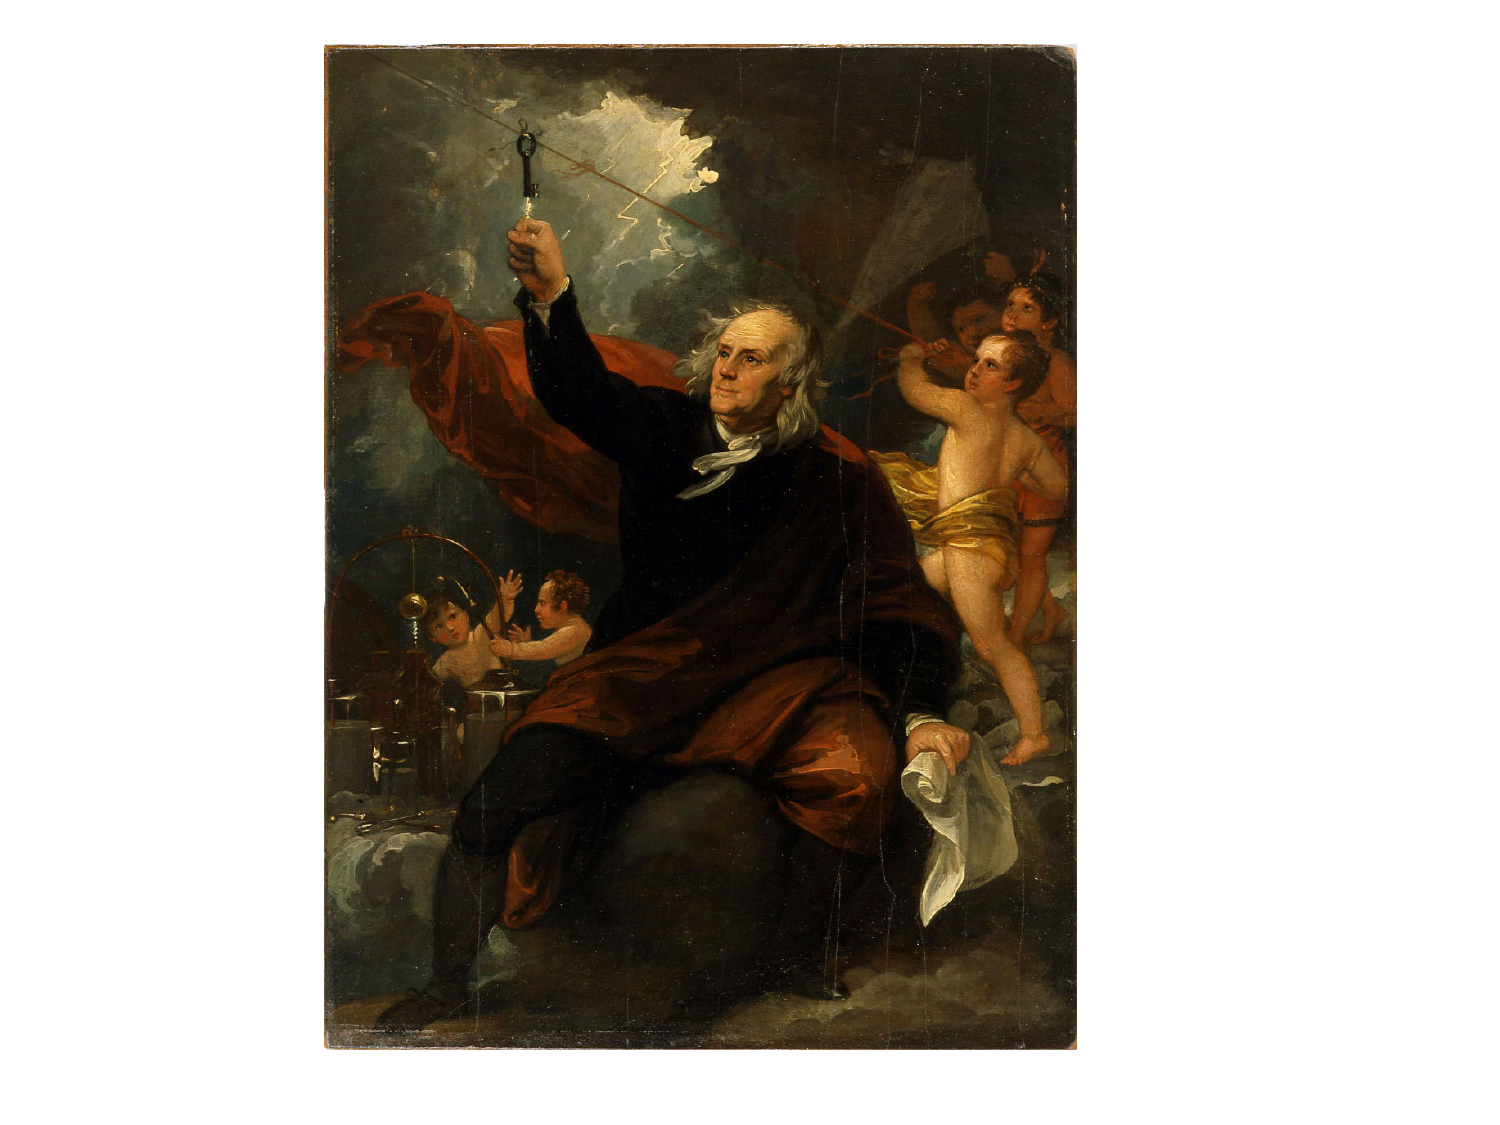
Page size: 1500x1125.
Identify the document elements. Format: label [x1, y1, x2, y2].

picture [324, 44, 1077, 1051]
